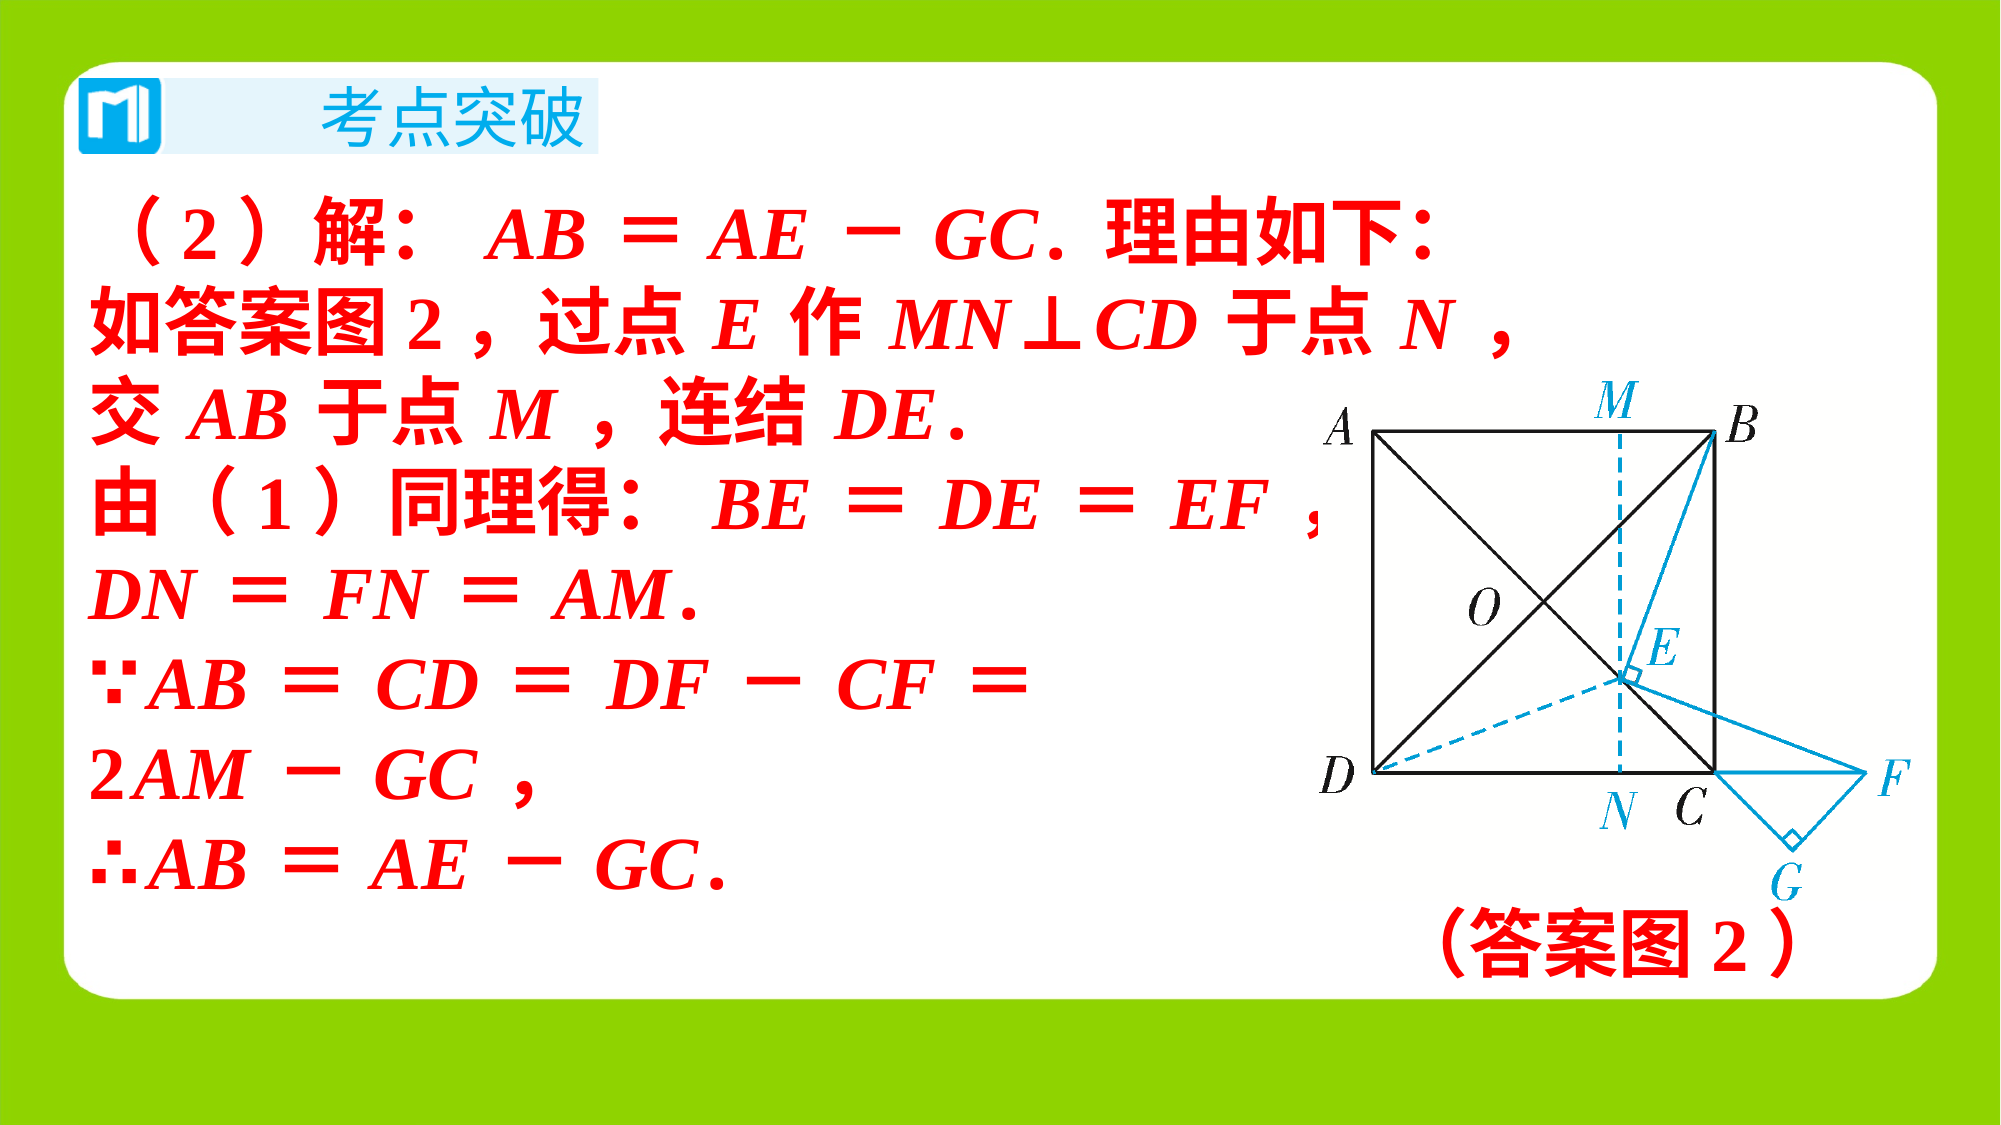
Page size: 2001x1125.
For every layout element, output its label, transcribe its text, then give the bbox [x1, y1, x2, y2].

picture [0, 0, 2001, 1125]
text_box （答案图2） [1408, 901, 1827, 988]
